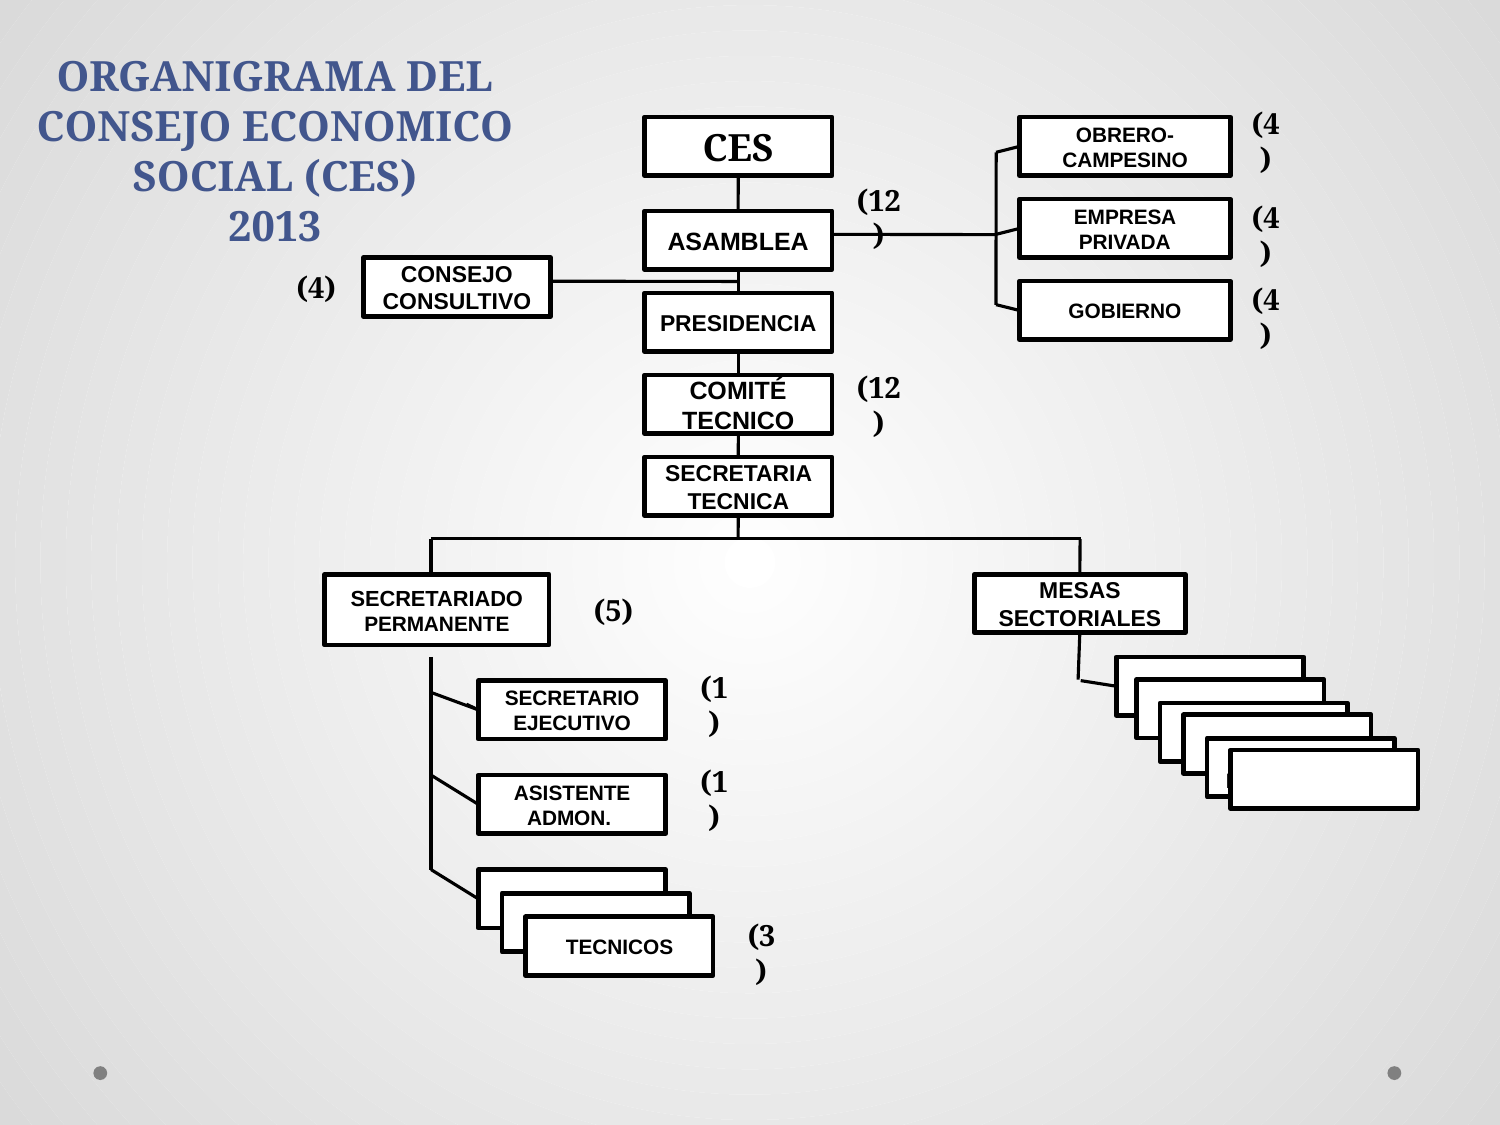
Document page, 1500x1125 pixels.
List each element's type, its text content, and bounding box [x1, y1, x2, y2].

text_box (4) [1216, 290, 1315, 343]
text_box TECNICOS [523, 914, 715, 978]
text_box SECRETARIADO PERMANENTE [322, 572, 551, 647]
text_box ASISTENTE ADMON. [476, 773, 668, 836]
text_box [1114, 655, 1306, 718]
text_box COMITÉ TECNICO [642, 373, 834, 436]
text_box SEGURIDAD SOCIAL [1158, 701, 1350, 764]
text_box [995, 146, 1020, 153]
text_box (3) [712, 926, 811, 978]
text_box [430, 774, 479, 805]
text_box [995, 228, 1020, 235]
text_box SECRETARIA TECNICA [642, 455, 834, 518]
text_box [430, 869, 479, 900]
text_box ASAMBLEA [642, 209, 834, 272]
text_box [430, 692, 479, 711]
text_box (4) [1216, 208, 1315, 261]
text_box (4) [255, 255, 378, 319]
text_box (12) [817, 372, 940, 436]
text_box MESAS SECTORIALES [972, 572, 1188, 635]
text_box ORGANIGRAMA DEL CONSEJO ECONOMICO SOCIAL (CES) 2013 [17, 56, 533, 244]
text_box (1) [664, 772, 764, 825]
text_box CES [642, 115, 834, 178]
text_box SECRETARIO EJECUTIVO [476, 678, 668, 741]
text_box (12) [817, 185, 940, 236]
text_box EMPRESA PRIVADA [1017, 197, 1233, 260]
text_box (4) [1216, 114, 1315, 167]
text_box [476, 867, 668, 930]
text_box AGRARIO [1134, 677, 1326, 740]
text_box CONSEJO CONSULTIVO [361, 255, 553, 319]
text_box TECNICOS [500, 891, 692, 954]
text_box (12) [847, 244, 910, 249]
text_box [995, 304, 1020, 311]
text_box [1228, 748, 1420, 811]
text_box GOBIERNO [1017, 279, 1233, 342]
text_box (1) [664, 678, 764, 730]
text_box PRESIDENCIA [642, 291, 834, 354]
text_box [1080, 680, 1117, 687]
text_box (5) [546, 583, 681, 636]
text_box SALARIOS [1181, 712, 1373, 776]
text_box OBRERO- CAMPESINO [1017, 115, 1233, 178]
text_box FORMACION PROFESIONAL [1205, 736, 1397, 799]
